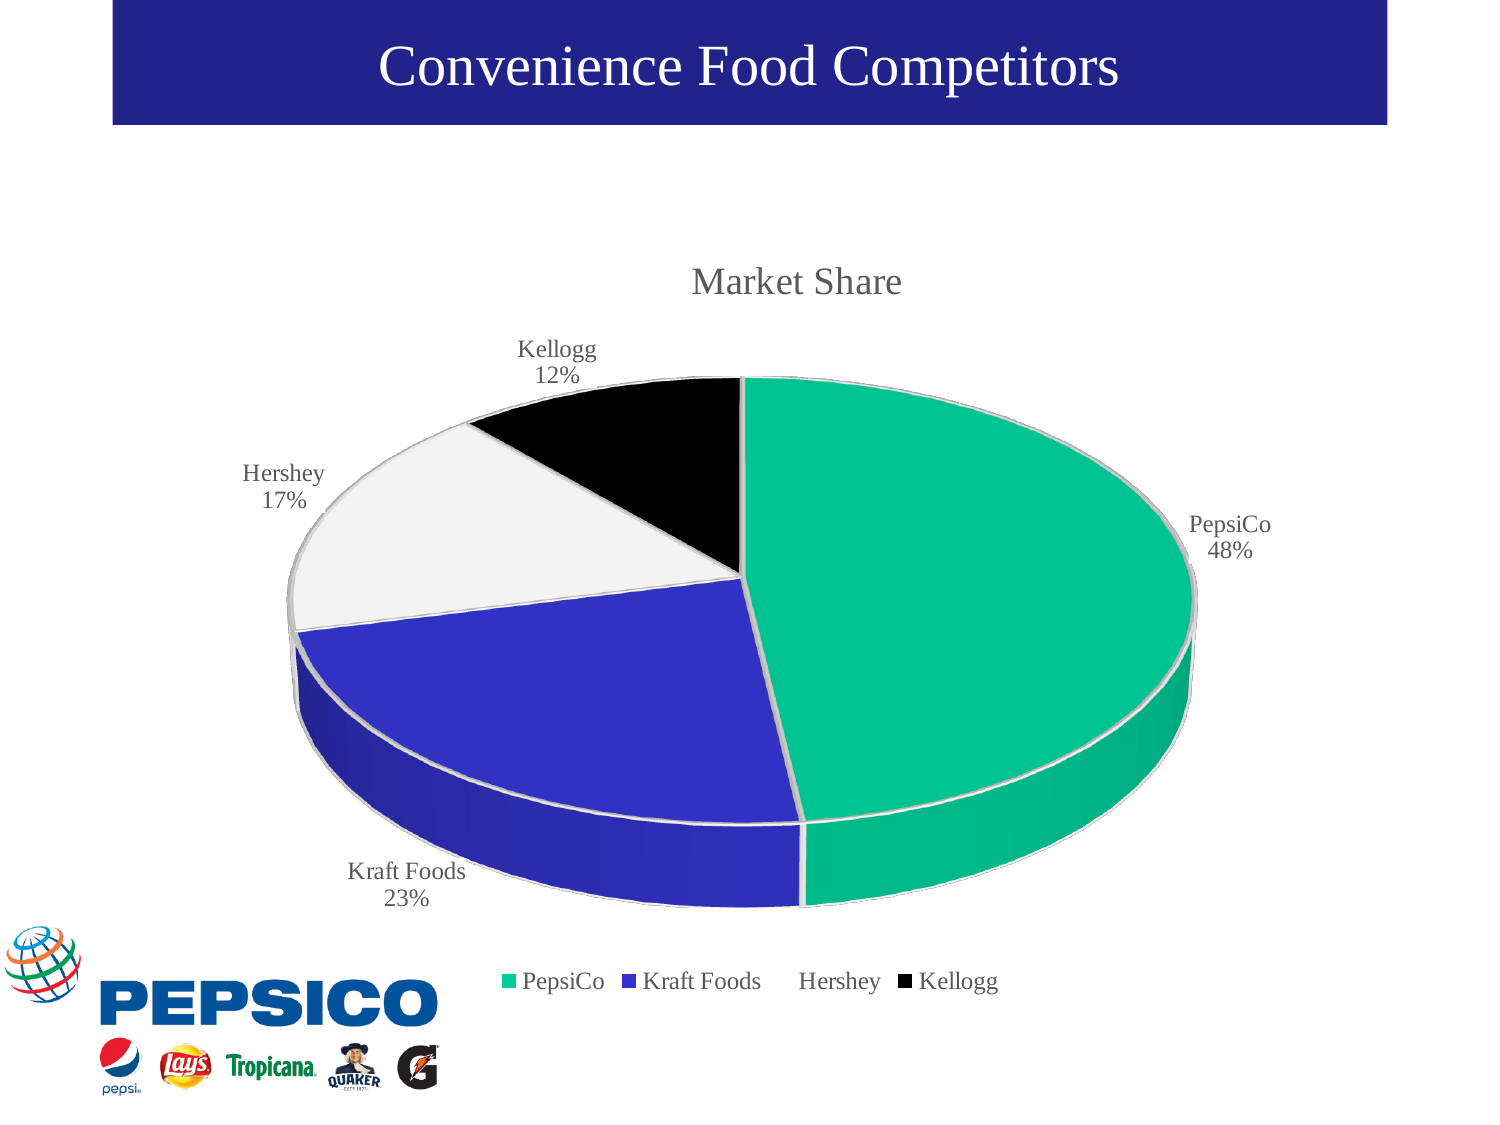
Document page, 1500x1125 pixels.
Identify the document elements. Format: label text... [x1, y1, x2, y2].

chart [112, 224, 1388, 1000]
picture [0, 922, 443, 1100]
title Convenience Food Competitors [112, 0, 1388, 125]
